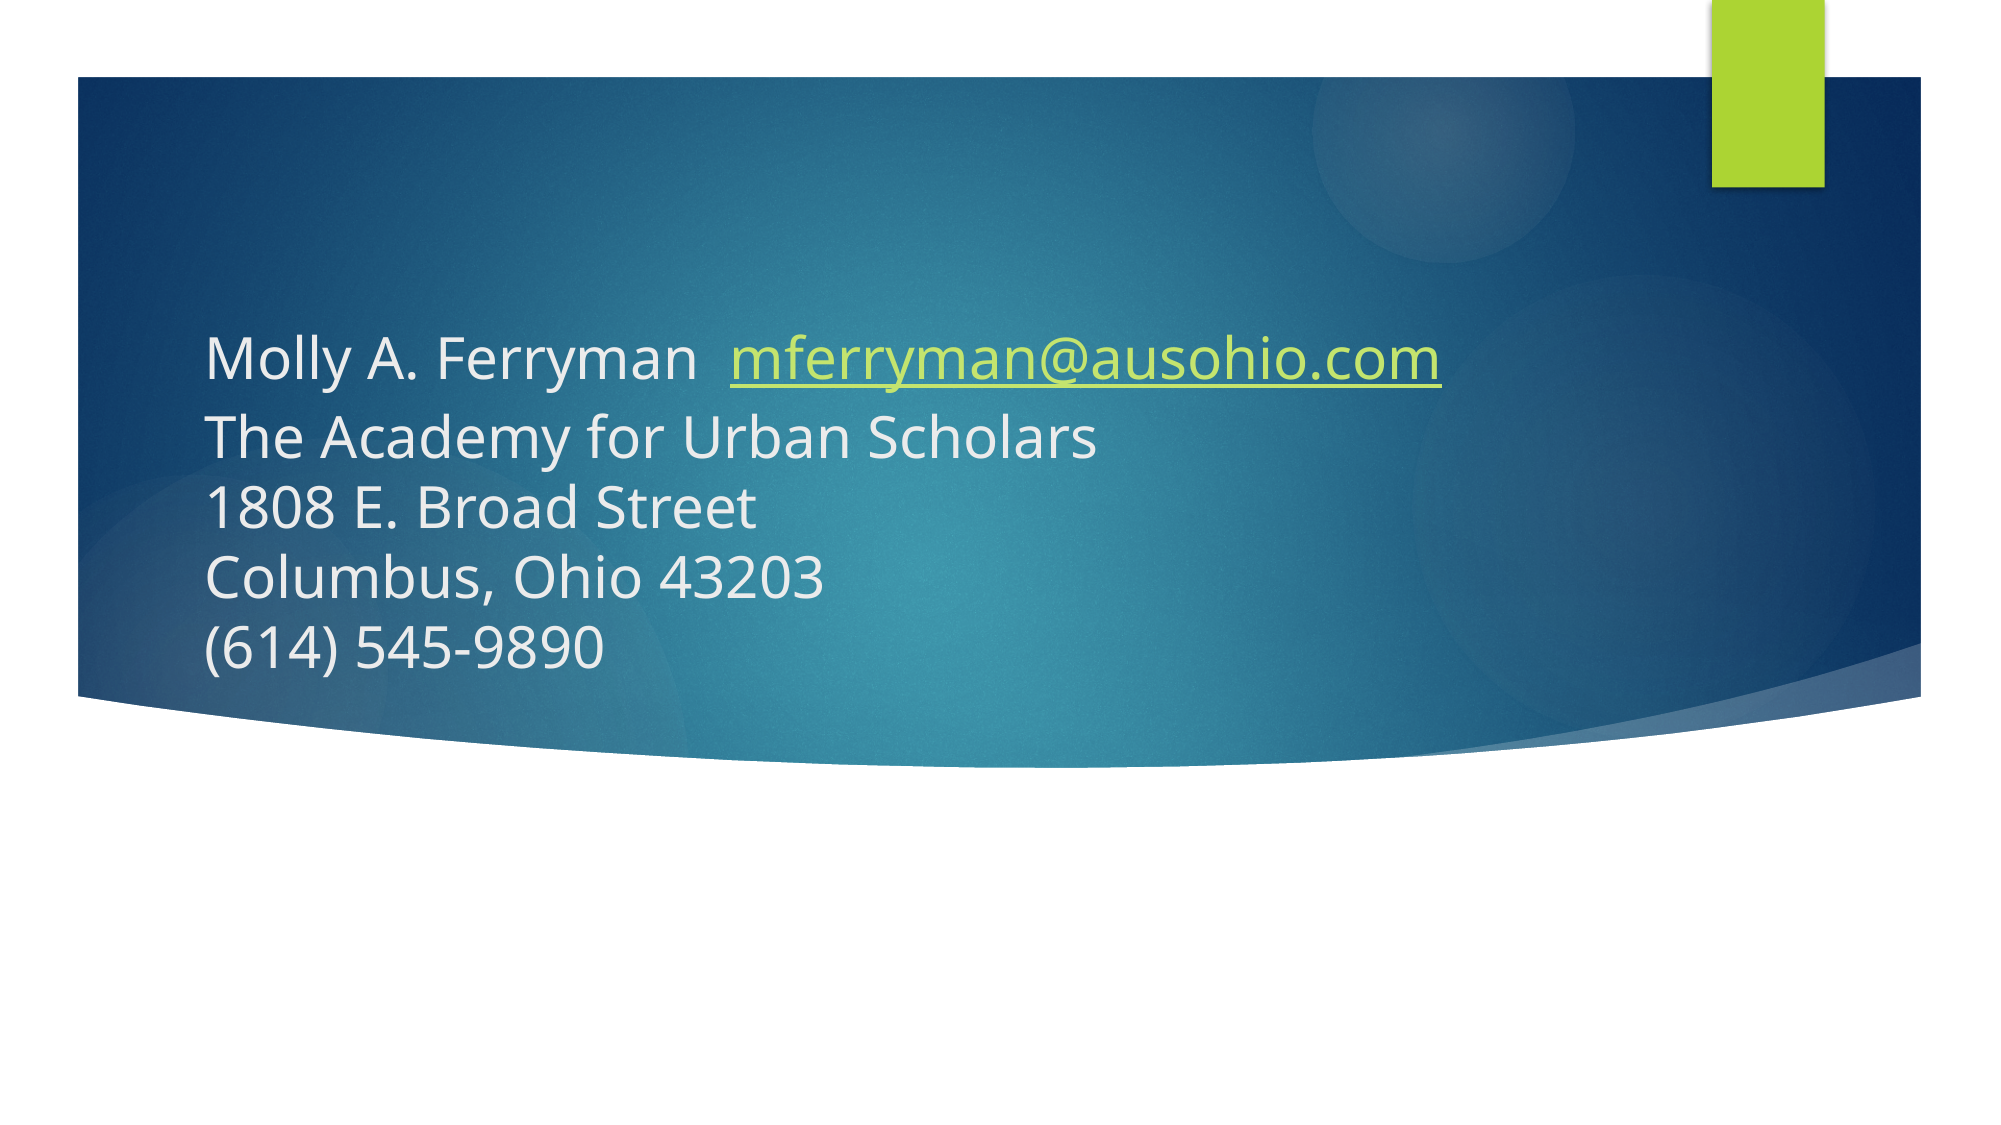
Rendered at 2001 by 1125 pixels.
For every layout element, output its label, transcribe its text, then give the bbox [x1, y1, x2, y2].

title Molly A. Ferryman mferryman@ausohio.com The Academy for Urban Scholars 1808 E. Broad Street Columbus, Ohio 43203 (614) 545-9890 [189, 388, 1638, 688]
